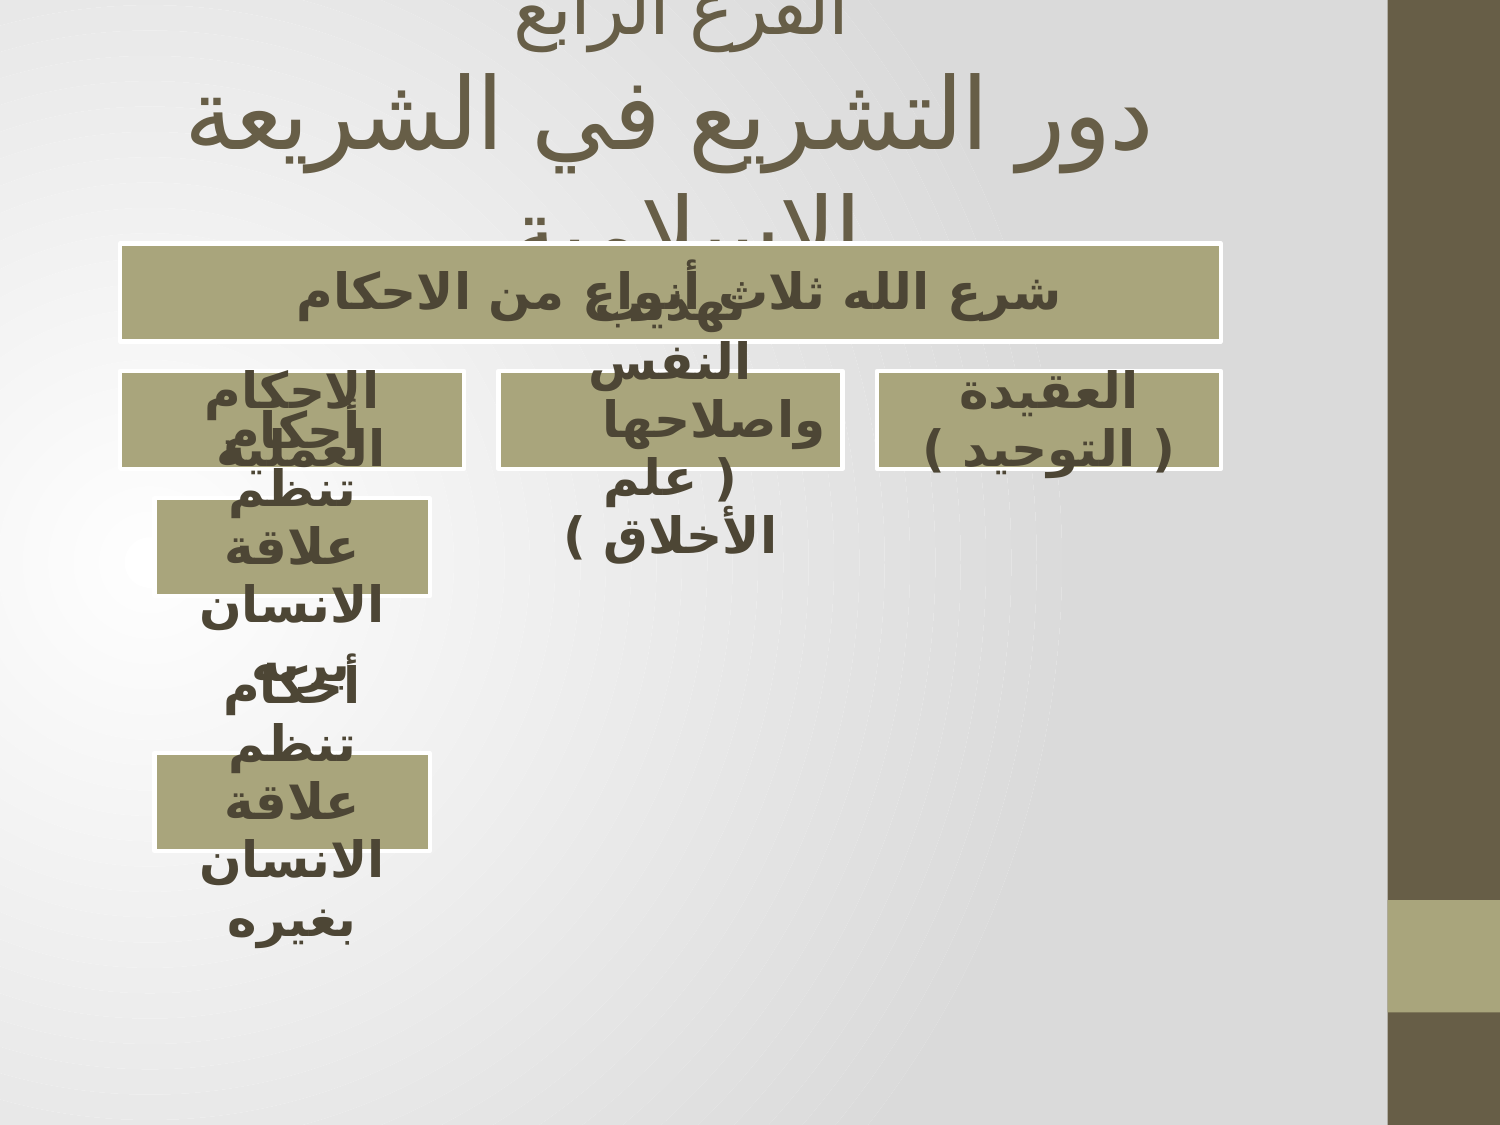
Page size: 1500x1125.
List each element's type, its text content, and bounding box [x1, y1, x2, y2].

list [0, 242, 1360, 1107]
title الفرع الرابع دور التشريع في الشريعة الإسلامية [45, 30, 1296, 219]
